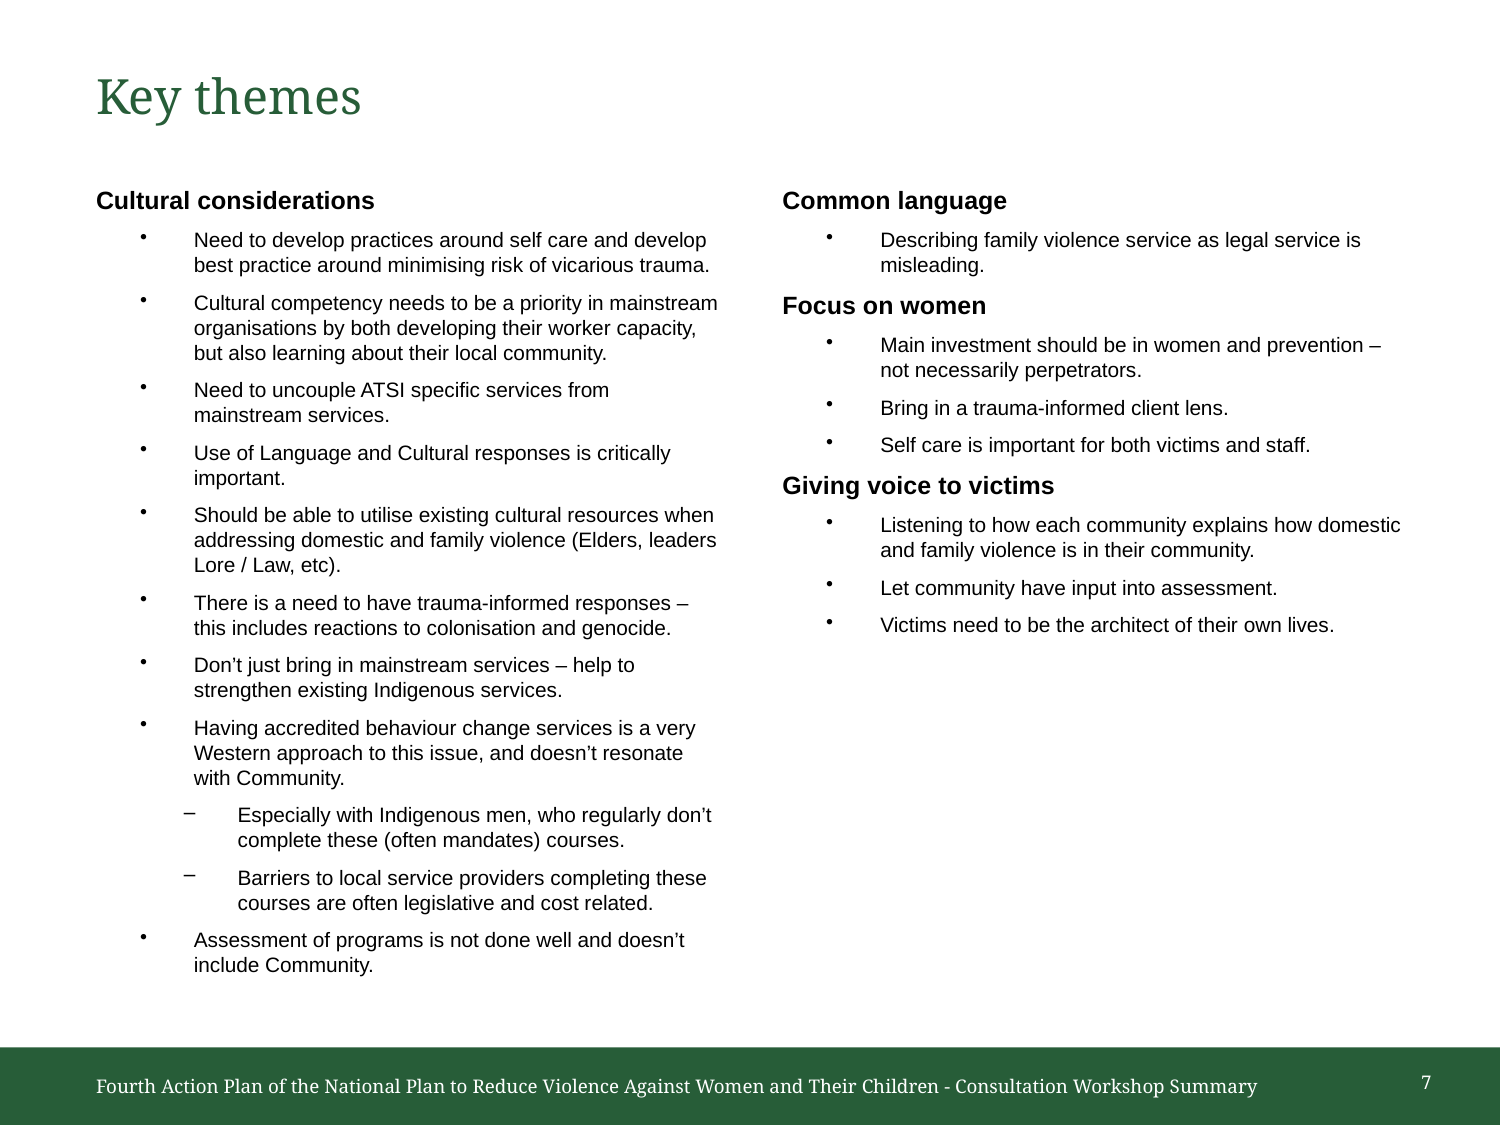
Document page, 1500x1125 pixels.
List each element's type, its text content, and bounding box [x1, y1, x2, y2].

text_box Fourth Action Plan of the National Plan to Reduce Violence Against Women and Their Children - Consultation Workshop Summary [96, 1074, 1273, 1098]
list Cultural considerations Need to develop practices around self care and develop best practice around minimising risk of vicarious trauma. Cultural competency needs to be a priority in mainstream organisations by both developing their worker capacity, but also learning about their local community. Need to uncouple ATSI specific services from mainstream services. Use of Language and Cultural responses is critically important. Should be able to utilise existing cultural resources when addressing domestic and family violence (Elders, leaders Lore / Law, etc). There is a need to have trauma-informed responses – this includes reactions to colonisation and genocide. Don’t just bring in mainstream services – help to strengthen existing Indigenous services. Having accredited behaviour change services is a very Western approach to this issue, and doesn’t resonate with Community. Especially with Indigenous men, who regularly don’t complete these (often mandates) courses. Barriers to local service providers completing these courses are often legislative and cost related. Assessment of programs is not done well and doesn’t include Community. Common language Describing family violence service as legal service is misleading. Focus on women Main investment should be in women and prevention – not necessarily perpetrators. Bring in a trauma-informed client lens. Self care is important for both victims and staff. Giving voice to victims Listening to how each community explains how domestic and family violence is in their community. Let community have input into assessment. Victims need to be the architect of their own lives. [95, 184, 1411, 1006]
slide_number 7 [1409, 1072, 1433, 1095]
title Key themes [95, 76, 1405, 133]
